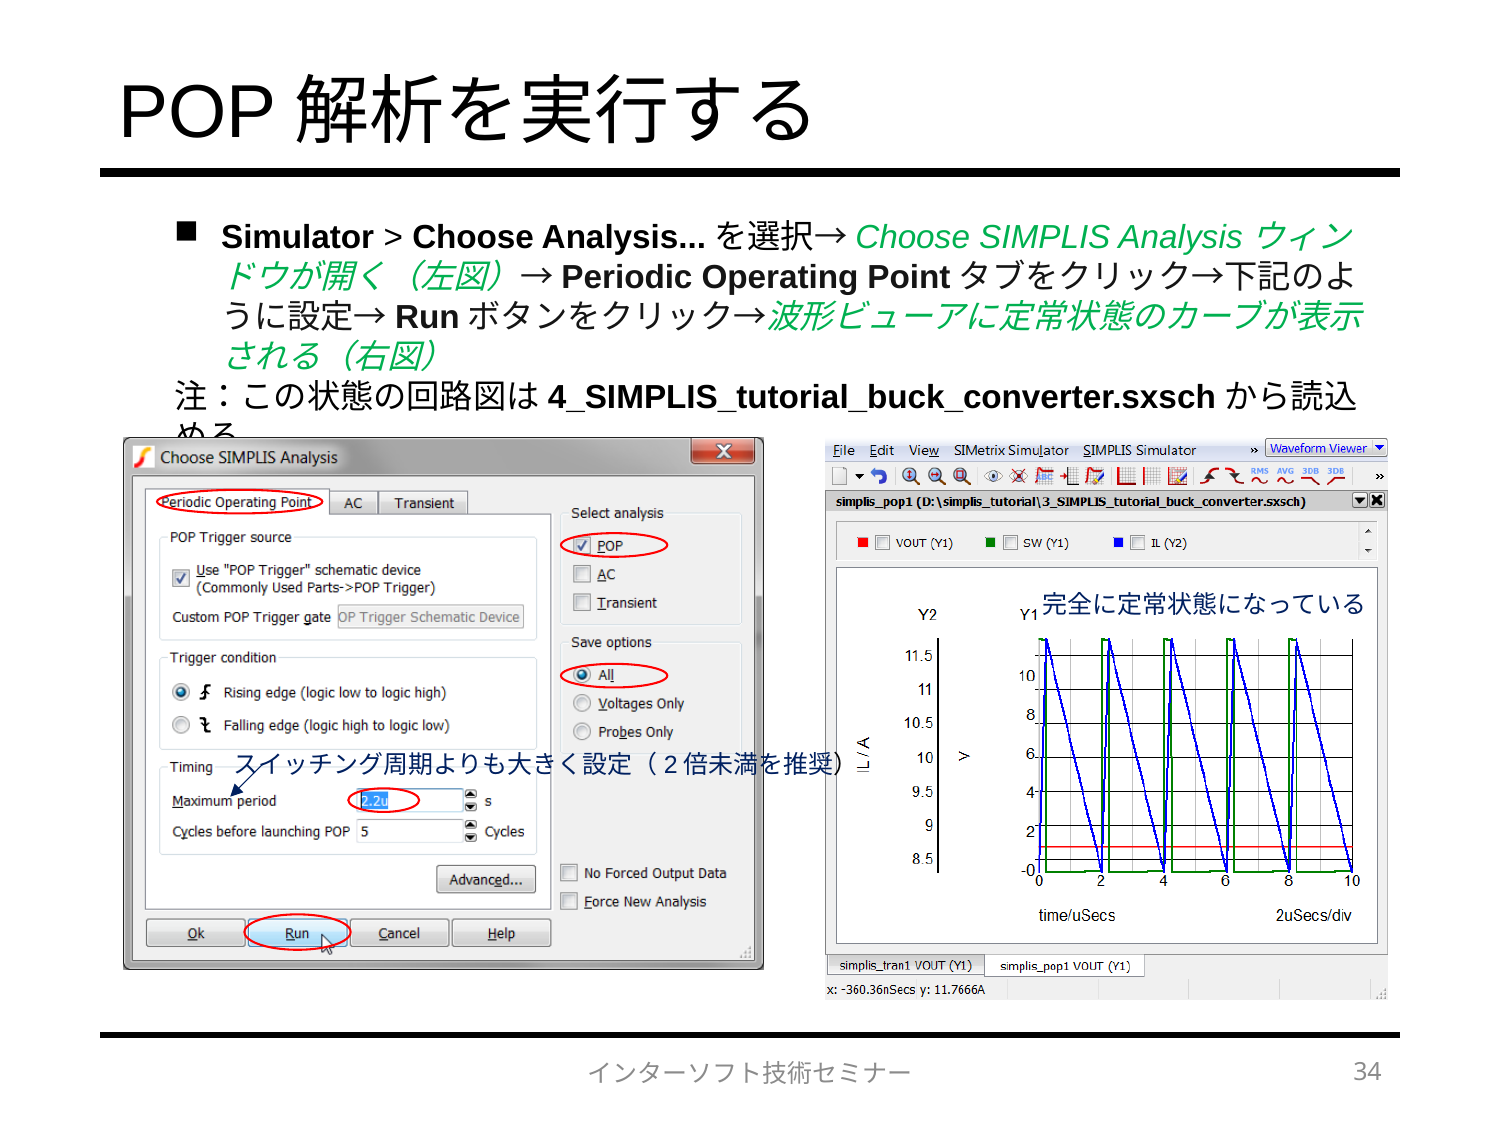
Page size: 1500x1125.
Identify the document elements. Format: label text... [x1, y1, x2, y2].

picture [123, 437, 764, 970]
text_box スイッチング周期よりも大きく設定（2倍未満を推奨） [764, 741, 825, 787]
footer インターソフト技術セミナー [496, 1042, 1004, 1103]
slide_number 34 [1059, 1042, 1397, 1103]
text_box Simulator > Choose Analysis...を選択→Choose SIMPLIS Analysisウィンドウが開く（左図）→Periodic Operating Pointタブをクリック→下記のように設定→Runボタンをクリック→波形ビューアに定常状態のカーブが表示される（右図） 注：この状態の回路図は4_SIMPLIS_tutorial_buck_converter.sxschから読込める [159, 208, 1397, 463]
picture [825, 437, 1388, 1000]
title POP解析を実行する [103, 59, 1403, 167]
